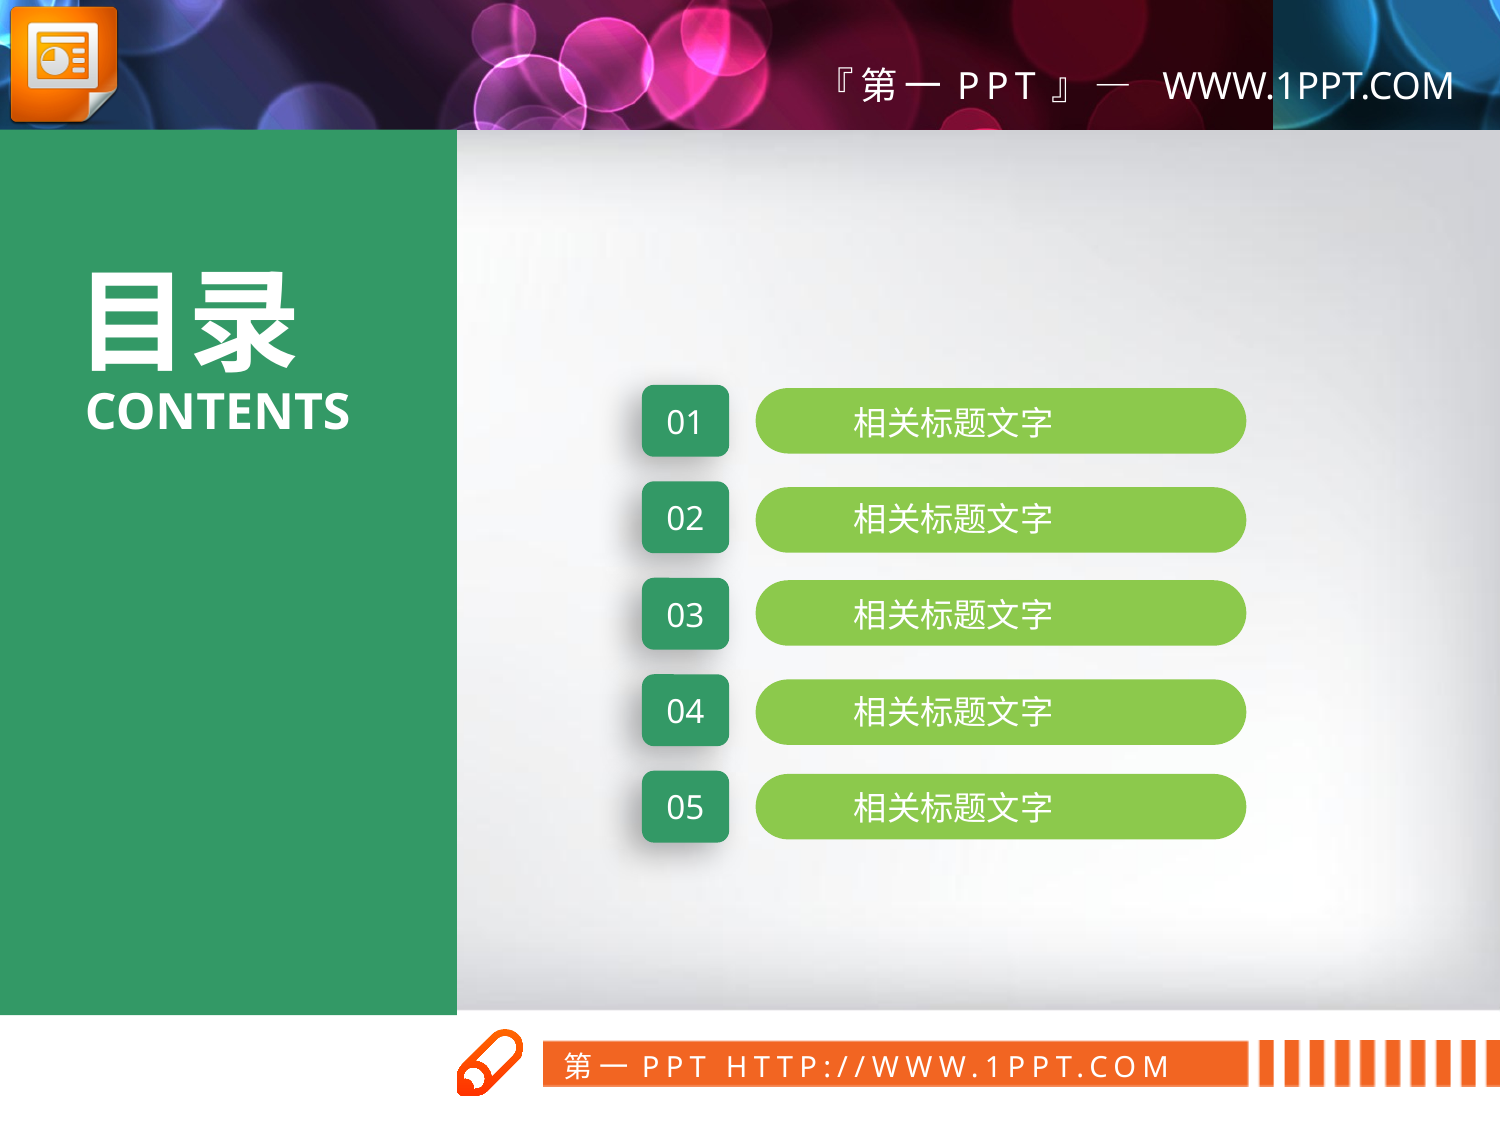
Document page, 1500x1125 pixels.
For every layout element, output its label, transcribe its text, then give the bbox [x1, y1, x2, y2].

text_box 01 [641, 384, 730, 457]
text_box 相关标题文字 [839, 579, 1069, 642]
picture [0, 0, 1500, 1012]
text_box [755, 388, 1247, 454]
text_box [755, 580, 1247, 646]
text_box 相关标题文字 [839, 482, 1069, 546]
text_box [755, 487, 1247, 553]
text_box 相关标题文字 [839, 675, 1069, 739]
picture [543, 1040, 1500, 1087]
text_box 相关标题文字 [839, 772, 1069, 835]
text_box [755, 679, 1247, 745]
text_box contents [70, 359, 410, 447]
text_box 相关标题文字 [839, 386, 1069, 449]
text_box 05 [641, 770, 730, 843]
text_box 目录 [61, 216, 356, 393]
text_box 04 [641, 674, 730, 747]
text_box [0, 129, 457, 1016]
text_box 02 [641, 481, 730, 554]
text_box 03 [641, 577, 730, 650]
text_box [755, 773, 1247, 840]
